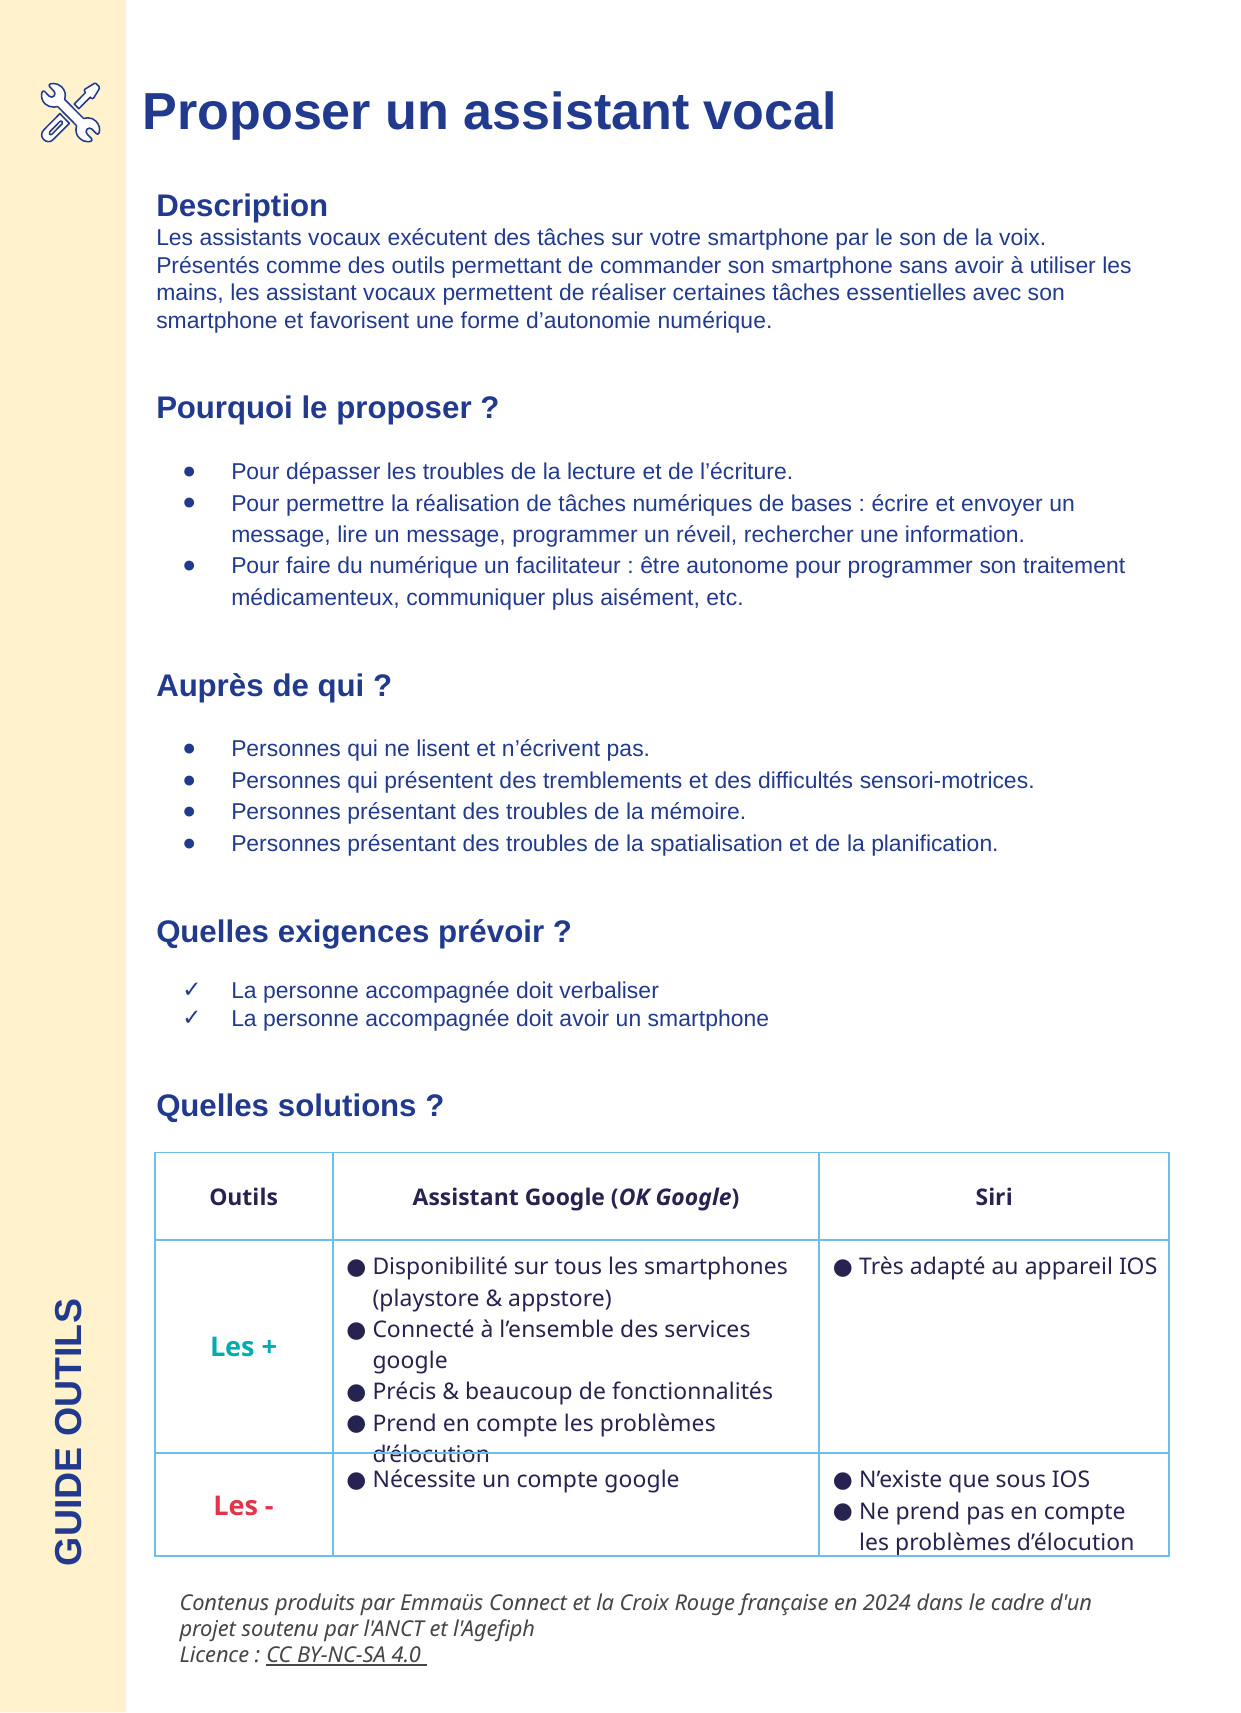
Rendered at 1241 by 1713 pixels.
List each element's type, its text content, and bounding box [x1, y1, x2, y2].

table_cell Les + [156, 1241, 332, 1452]
text_box GUIDE OUTILS [28, 1231, 113, 1582]
table_cell N’existe que sous IOS Ne prend pas en compte les problèmes d’élocution [820, 1454, 1168, 1555]
table_cell Nécessite un compte google [334, 1454, 818, 1555]
table_header Siri [820, 1153, 1168, 1239]
table_cell Très adapté au appareil IOS [820, 1241, 1168, 1452]
text_box Contenus produits par Emmaüs Connect et la Croix Rouge française en 2024 dans le cadre d'un projet soutenu par l'ANCT et l'Agefiph Licence : CC BY-NC-SA 4.0 [164, 1573, 1170, 1686]
text_box [0, 0, 126, 1713]
text_box Description Les assistants vocaux exécutent des tâches sur votre smartphone par le son de la voix. Présentés comme des outils permettant de commander son smartphone sans avoir à utiliser les mains, les assistant vocaux permettent de réaliser certaines tâches essentielles avec son smartphone et favorisent une forme d’autonomie numérique. Pourquoi le proposer ? Pour dépasser les troubles de la lecture et de l’écriture. Pour permettre la réalisation de tâches numériques de bases : écrire et envoyer un message, lire un message, programmer un réveil, rechercher une information. Pour faire du numérique un facilitateur : être autonome pour programmer son traitement médicamenteux, communiquer plus aisément, etc. Auprès de qui ? Personnes qui ne lisent et n’écrivent pas. Personnes qui présentent des tremblements et des difficultés sensori-motrices. Personnes présentant des troubles de la mémoire. Personnes présentant des troubles de la spatialisation et de la planification. Quelles exigences prévoir ? La personne accompagnée doit verbaliser La personne accompagnée doit avoir un smartphone Quelles solutions ? [141, 170, 1156, 1139]
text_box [40, 83, 101, 142]
text_box Proposer un assistant vocal [127, 62, 1170, 133]
table_cell Disponibilité sur tous les smartphones (playstore & appstore) Connecté à l’ensemble des services google Précis & beaucoup de fonctionnalités Prend en compte les problèmes d’élocution [334, 1241, 818, 1452]
table_header Assistant Google (OK Google) [334, 1153, 818, 1239]
table_header Outils [156, 1153, 332, 1239]
table_cell Les - [156, 1454, 332, 1555]
